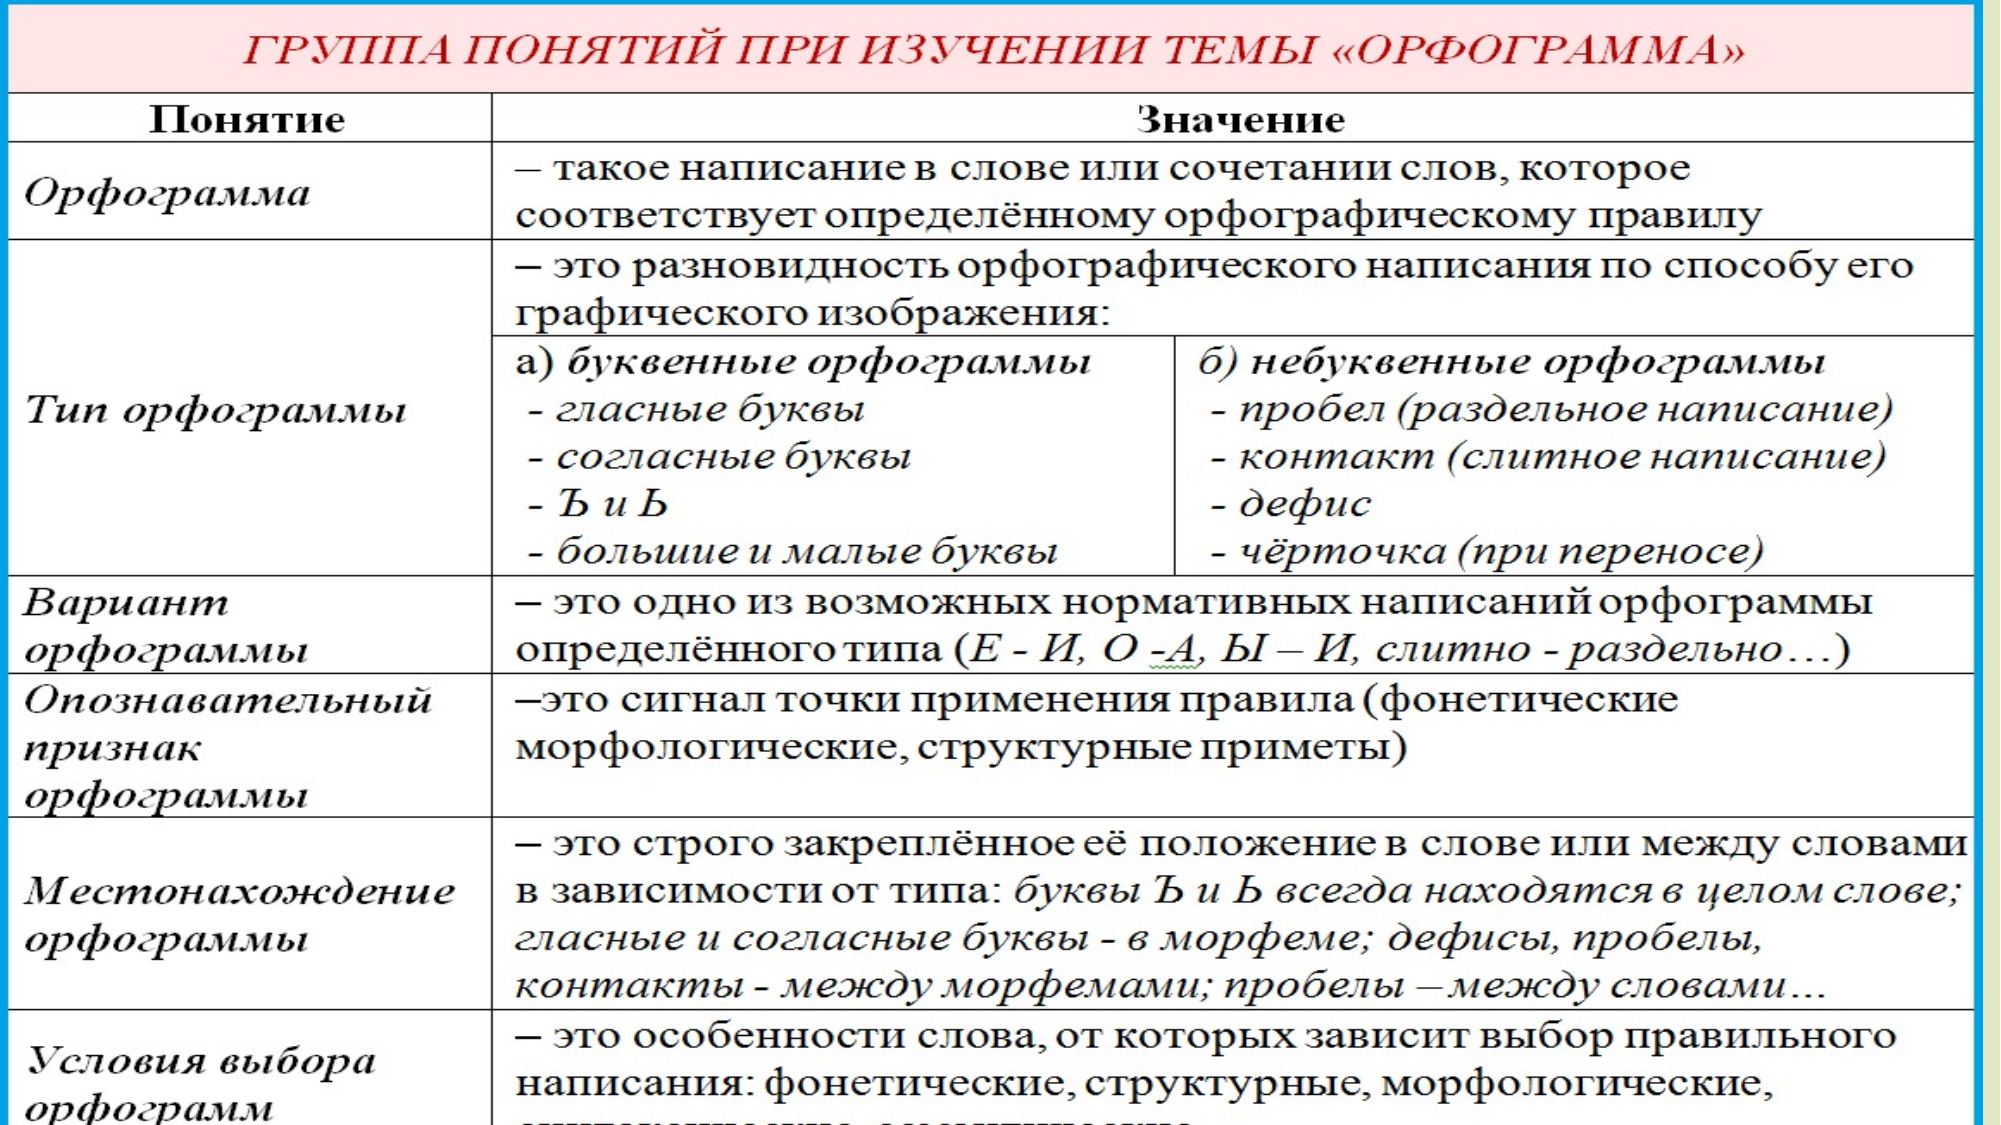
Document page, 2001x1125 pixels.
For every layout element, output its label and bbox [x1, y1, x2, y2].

list [0, 0, 1983, 1125]
